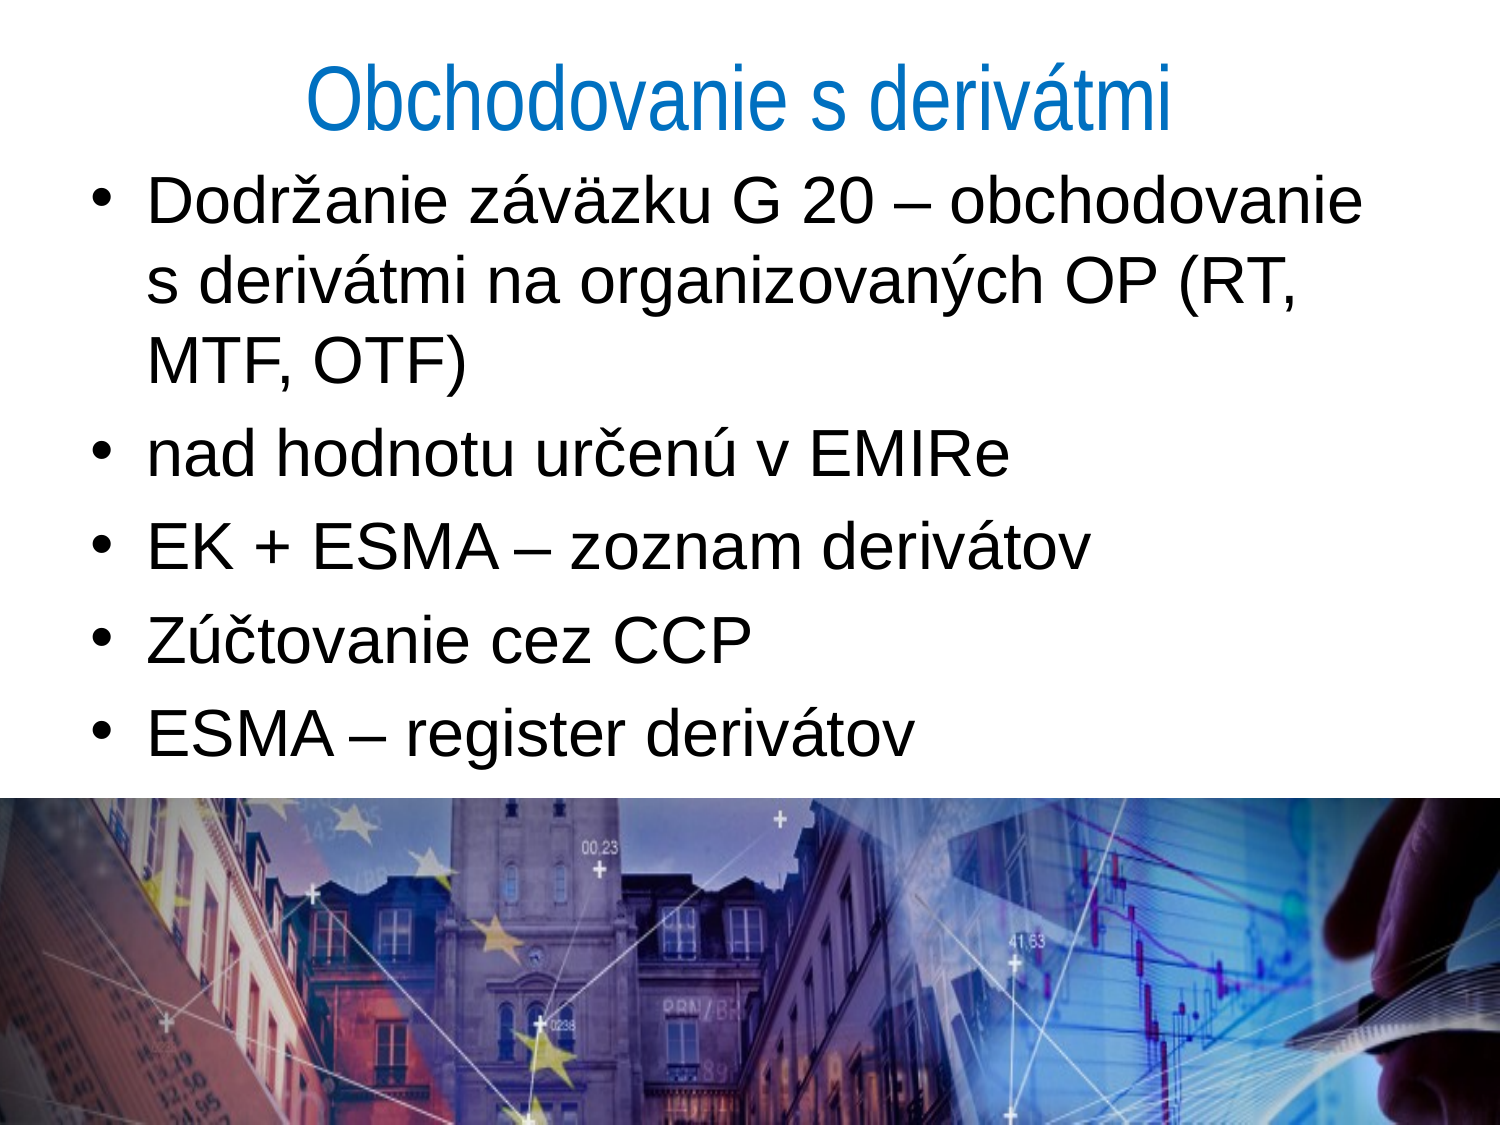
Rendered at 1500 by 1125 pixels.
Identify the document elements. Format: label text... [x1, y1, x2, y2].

picture [0, 798, 1500, 1125]
title Obchodovanie s derivátmi [64, 0, 1415, 188]
list Dodržanie záväzku G 20 – obchodovanie s derivátmi na organizovaných OP (RT, MTF, OTF) nad hodnotu určenú v EMIRe EK + ESMA – zoznam derivátov Zúčtovanie cez CCP ESMA – register derivátov [75, 149, 1425, 797]
